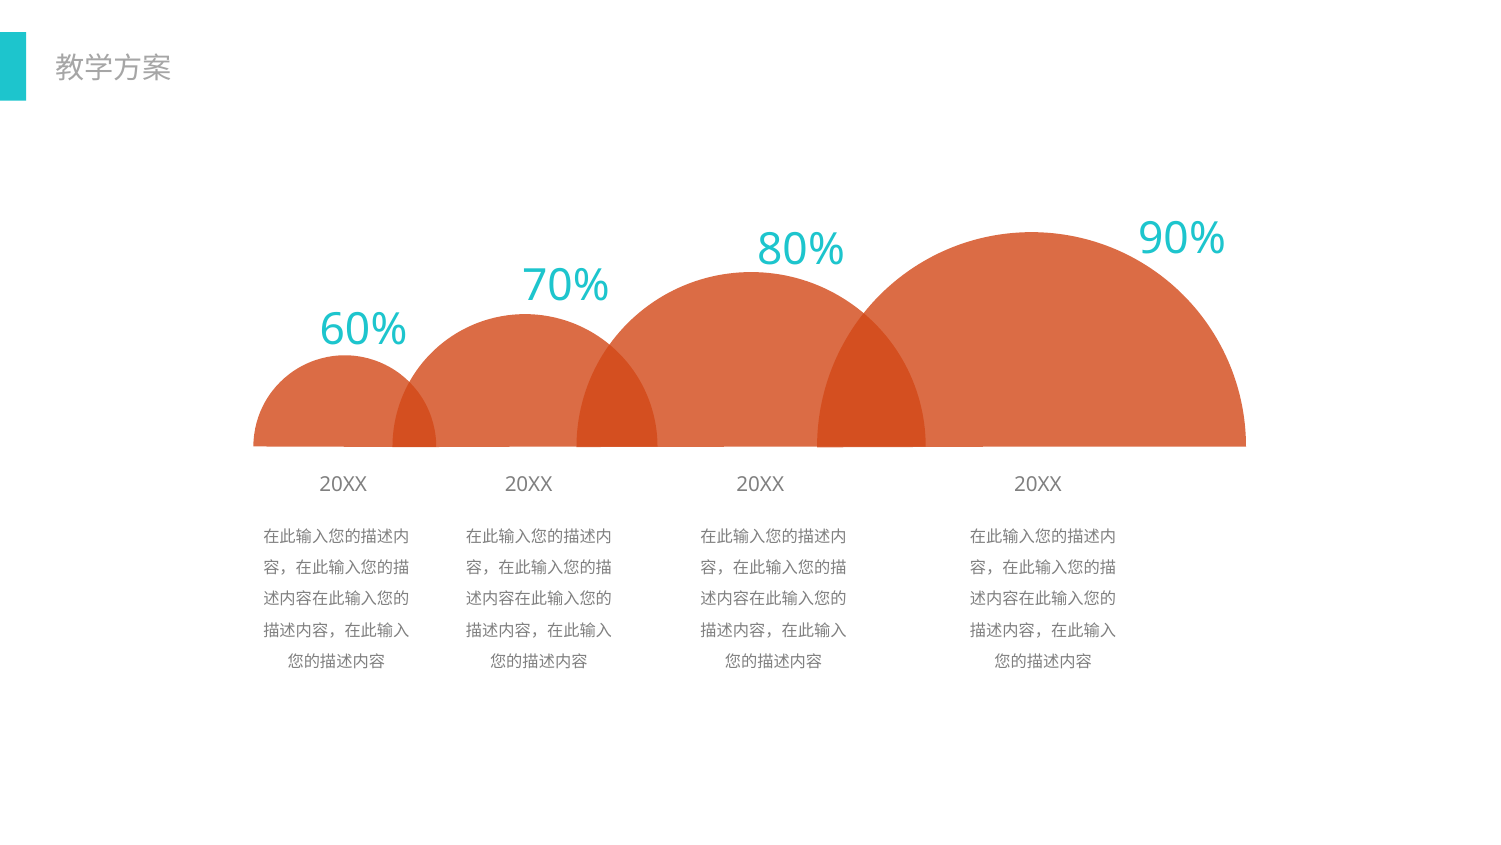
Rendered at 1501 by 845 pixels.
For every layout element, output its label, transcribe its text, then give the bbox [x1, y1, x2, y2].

text_box 20XX [984, 465, 1093, 502]
text_box 80% [745, 214, 857, 280]
text_box 60% [308, 294, 419, 359]
text_box 20XX [474, 465, 583, 502]
text_box [252, 354, 409, 447]
text_box 在此输入您的描述内容，在此输入您的描述内容在此输入您的描述内容，在此输入您的描述内容 [447, 508, 630, 677]
text_box 70% [510, 250, 622, 315]
text_box 在此输入您的描述内容，在此输入您的描述内容在此输入您的描述内容，在此输入您的描述内容 [952, 508, 1134, 677]
text_box 20XX [289, 465, 398, 502]
text_box 在此输入您的描述内容，在此输入您的描述内容在此输入您的描述内容，在此输入您的描述内容 [245, 508, 428, 677]
text_box [391, 313, 609, 448]
text_box 90% [1126, 203, 1238, 269]
text_box [575, 271, 863, 448]
text_box 20XX [706, 465, 815, 502]
text_box [816, 231, 1247, 448]
text_box 在此输入您的描述内容，在此输入您的描述内容在此输入您的描述内容，在此输入您的描述内容 [682, 508, 865, 677]
